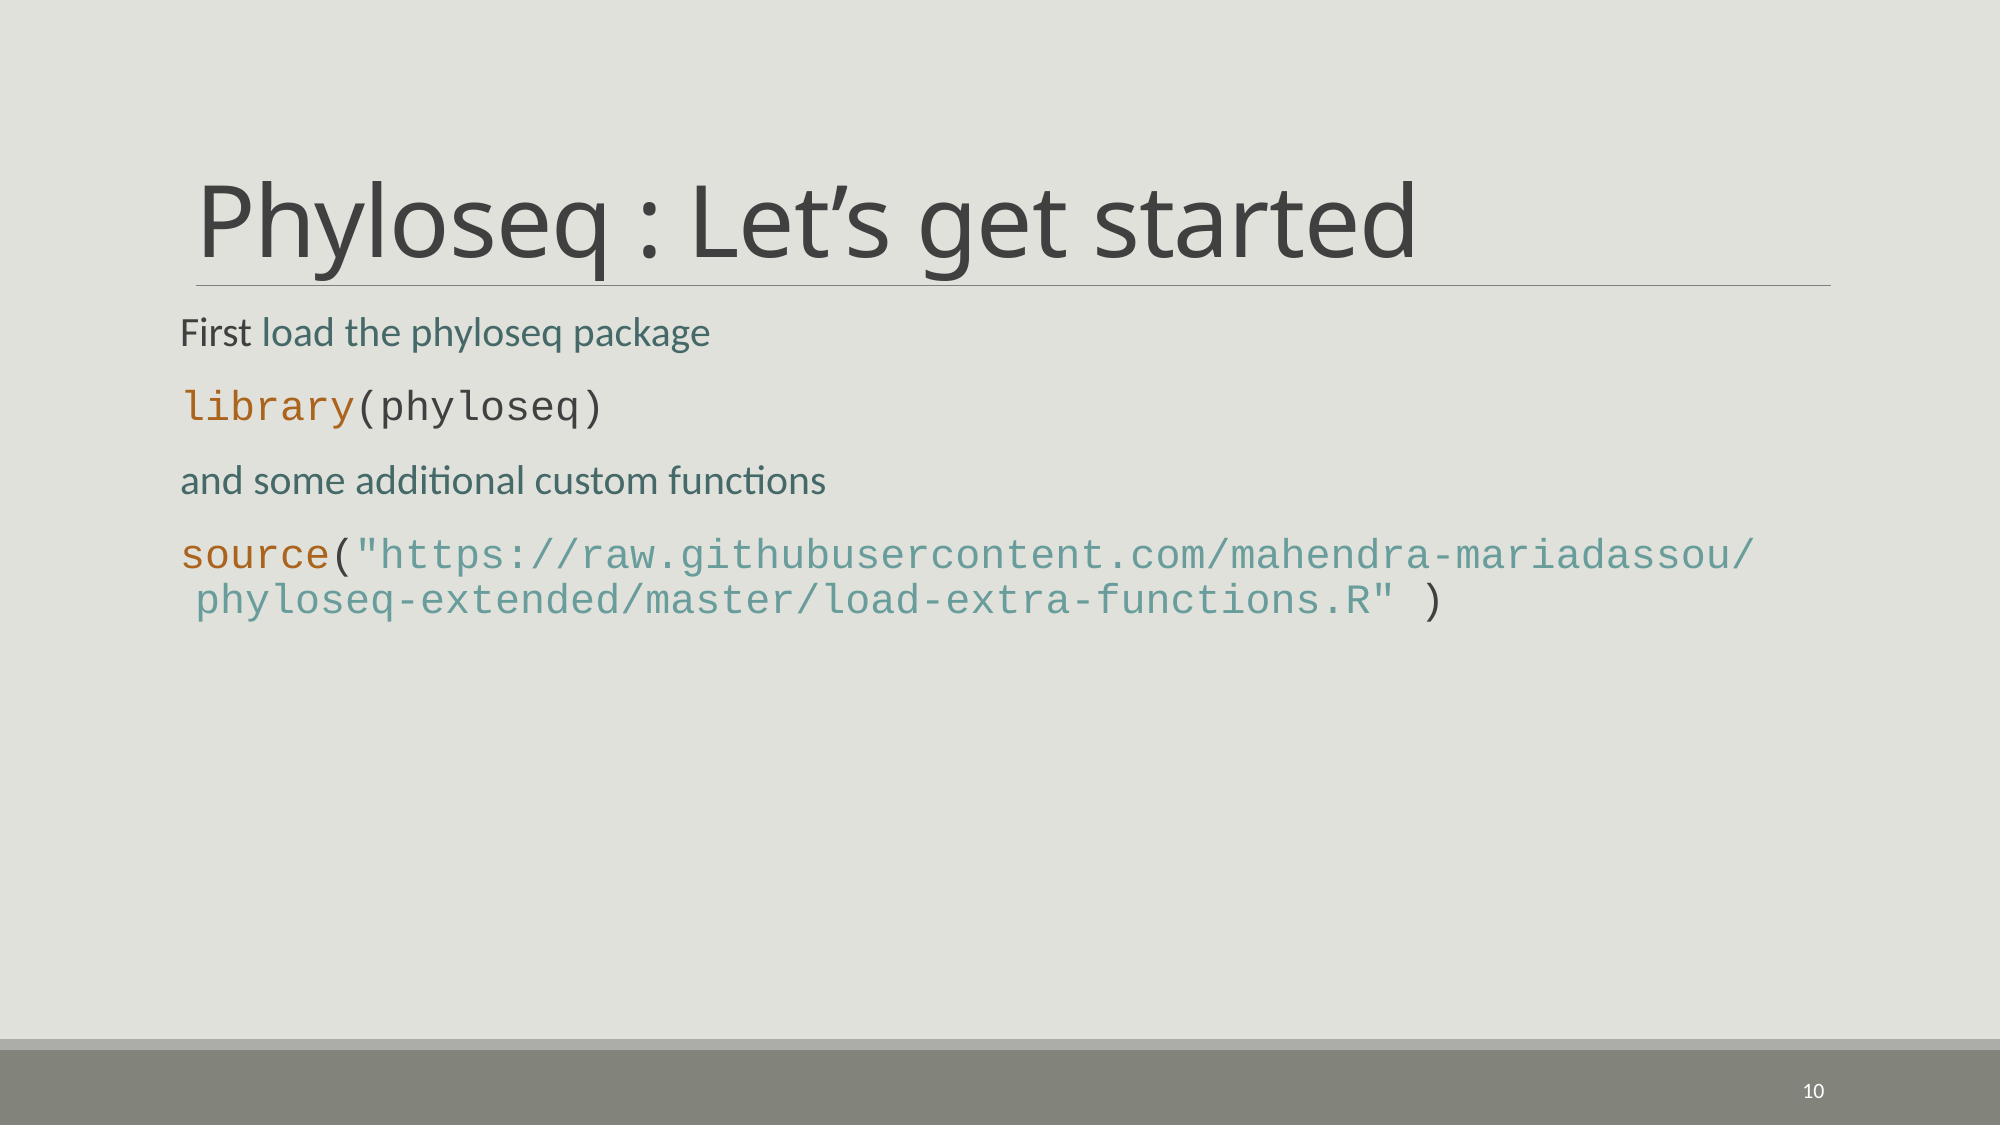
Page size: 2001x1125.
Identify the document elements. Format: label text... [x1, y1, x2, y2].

slide_number 10 [1624, 1059, 1840, 1120]
list First load the phyloseq package library(phyloseq) and some additional custom functions source("https://raw.githubusercontent.com/mahendra-mariadassou/phyloseq-extended/master/load-extra-functions.R" ) [180, 302, 1830, 963]
title Phyloseq : Let’s get started [180, 47, 1830, 285]
